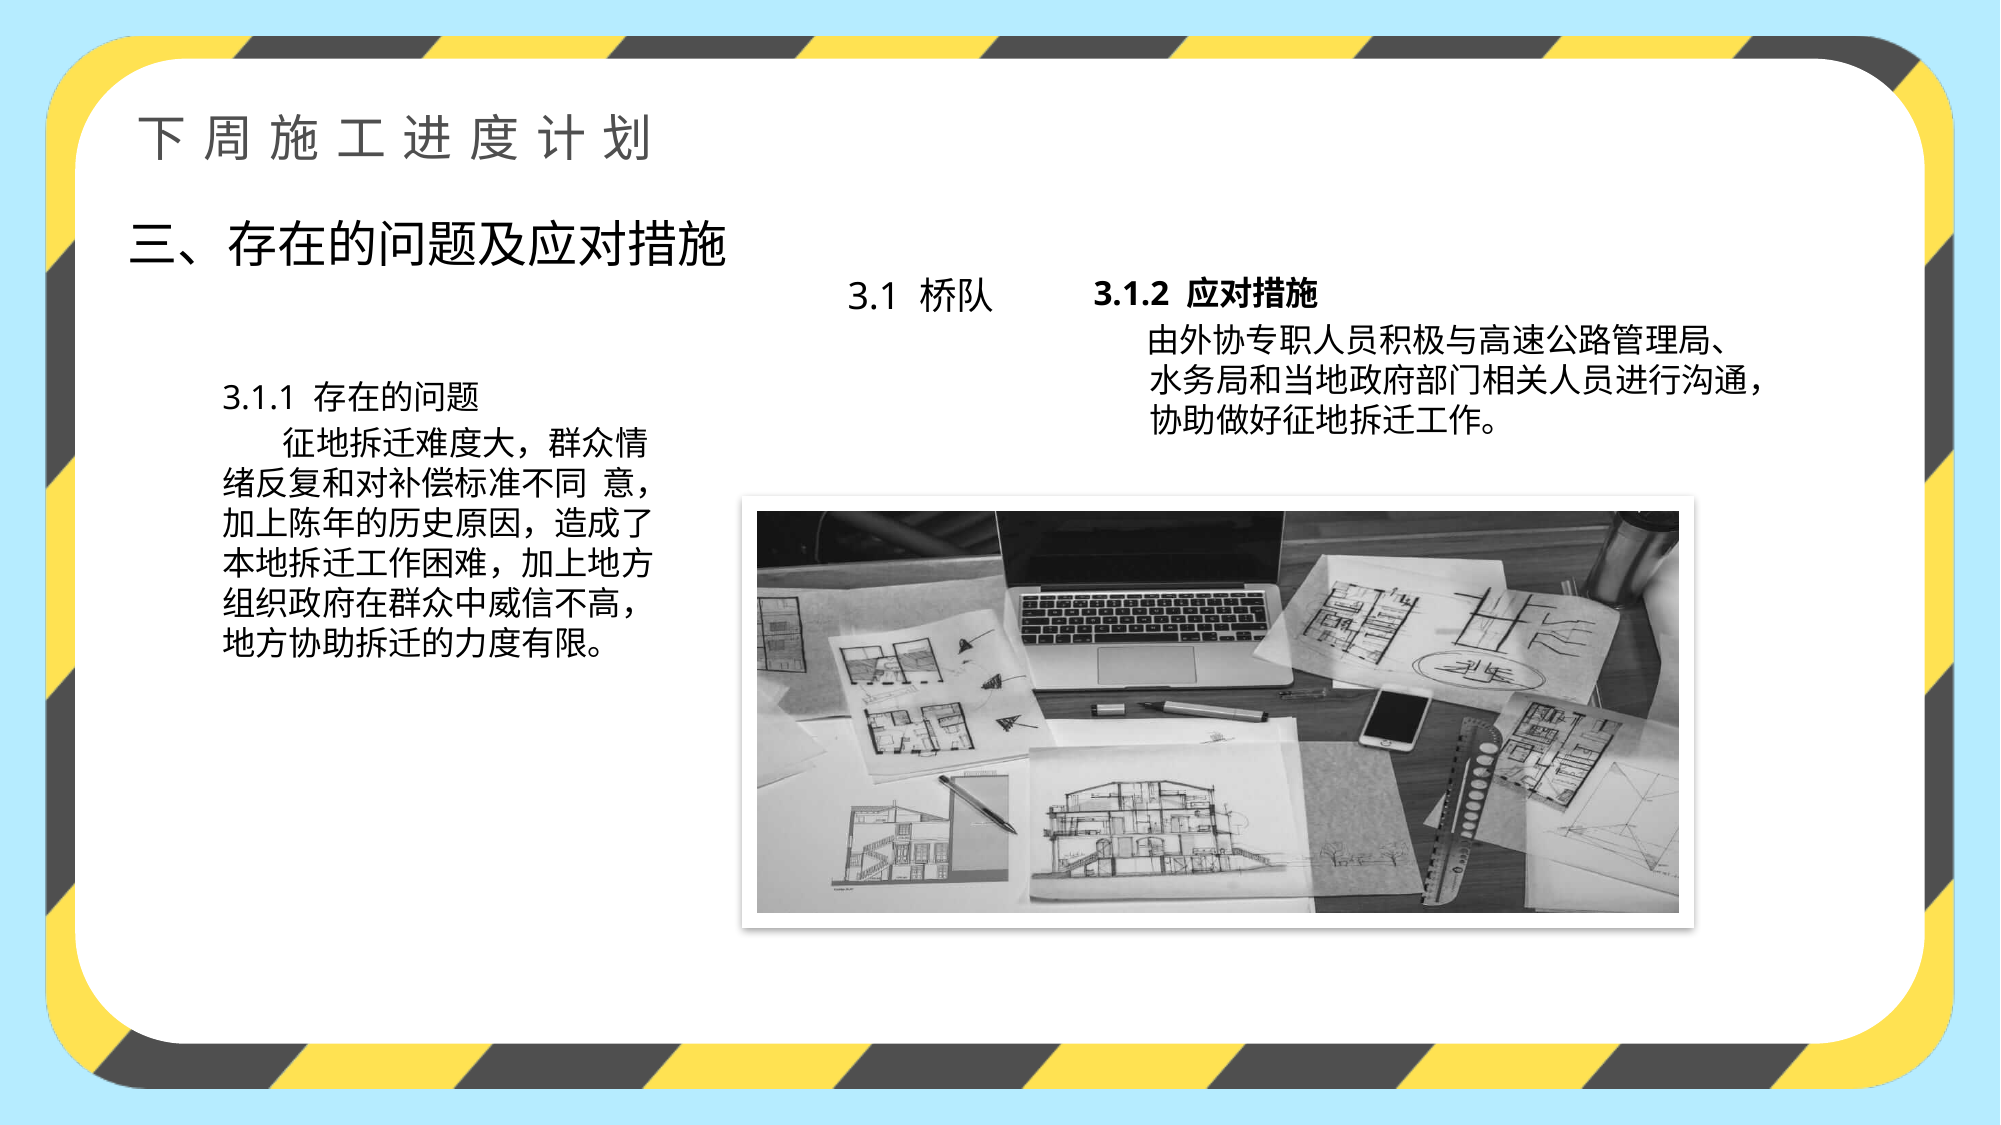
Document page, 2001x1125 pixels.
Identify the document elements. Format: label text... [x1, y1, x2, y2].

text_box 下周施工进度计划 [121, 98, 1128, 174]
title 三、存在的问题及应对措施 [112, 211, 1000, 295]
text_box 3.1.1 存在的问题 征地拆迁难度大，群众情绪反复和对补偿标准不同 意，加上陈年的历史原因，造成了本地拆迁工作困难，加上地方组织政府在群众中威信不高，地方协助拆迁的力度有限。 [207, 368, 688, 670]
picture [0, 0, 2000, 1125]
text_box 3.1 桥队 [832, 264, 1009, 370]
text_box 3.1.2 应对措施 由外协专职人员积极与高速公路管理局、水务局和当地政府部门相关人员进行沟通，协助做好征地拆迁工作。 [1078, 264, 1779, 868]
